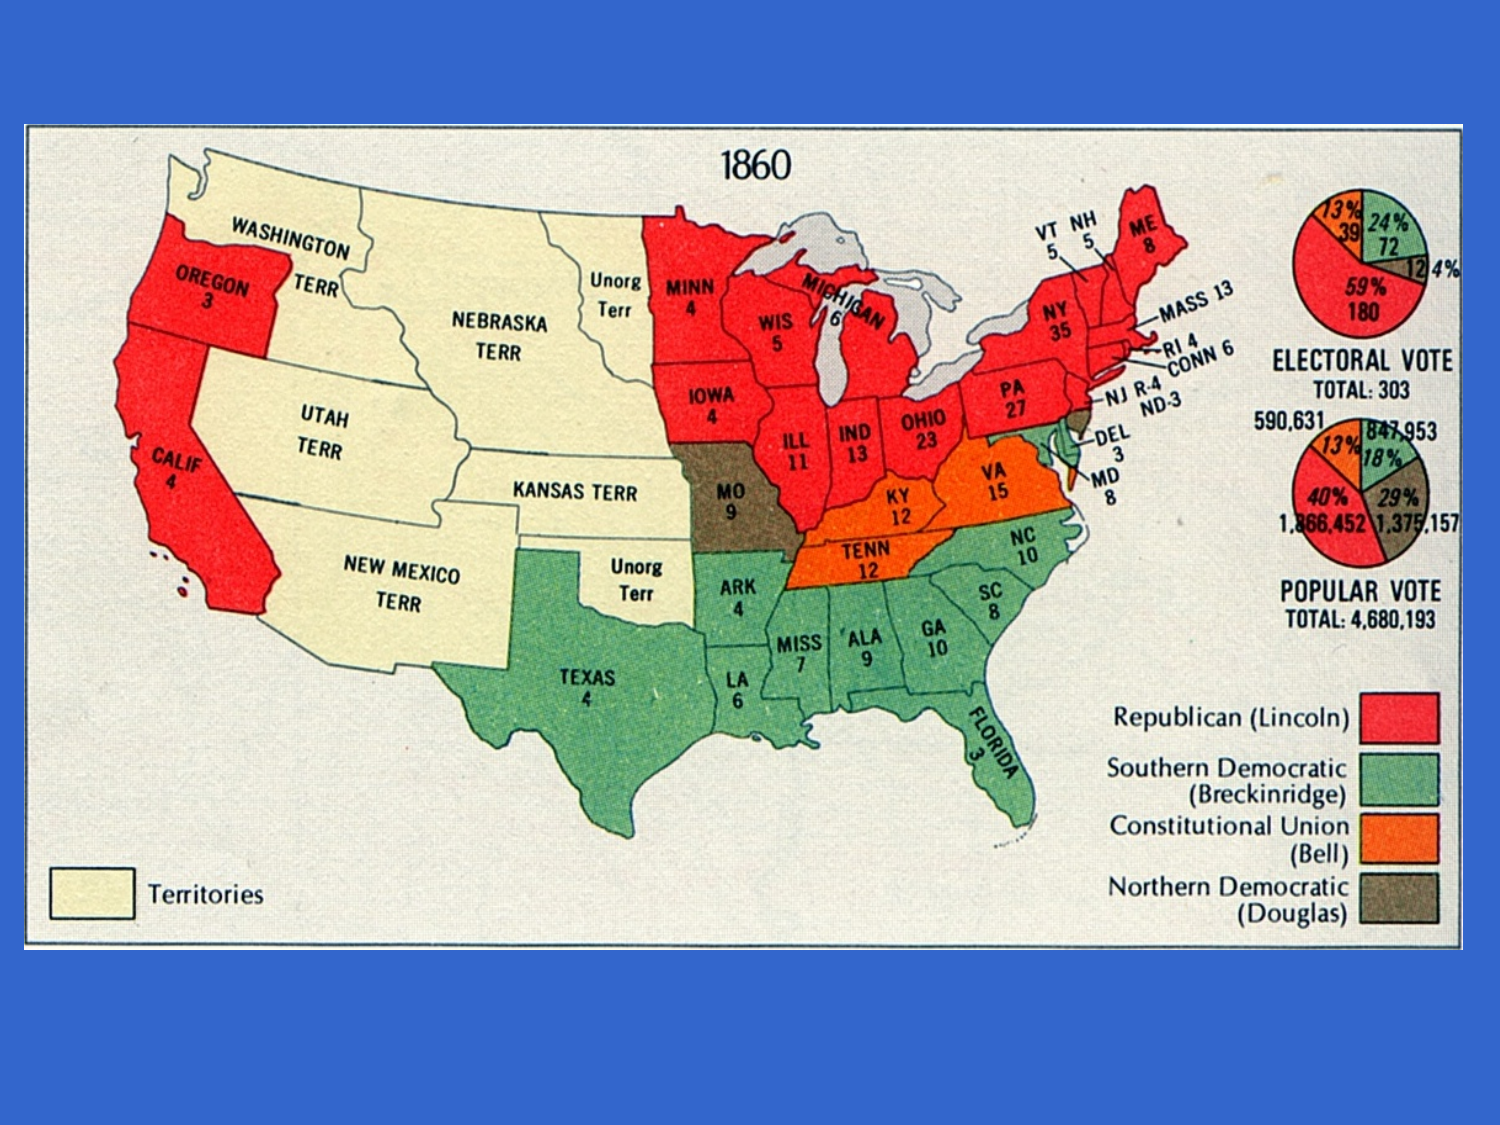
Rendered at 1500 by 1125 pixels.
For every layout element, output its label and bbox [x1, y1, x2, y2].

picture [24, 124, 1463, 951]
